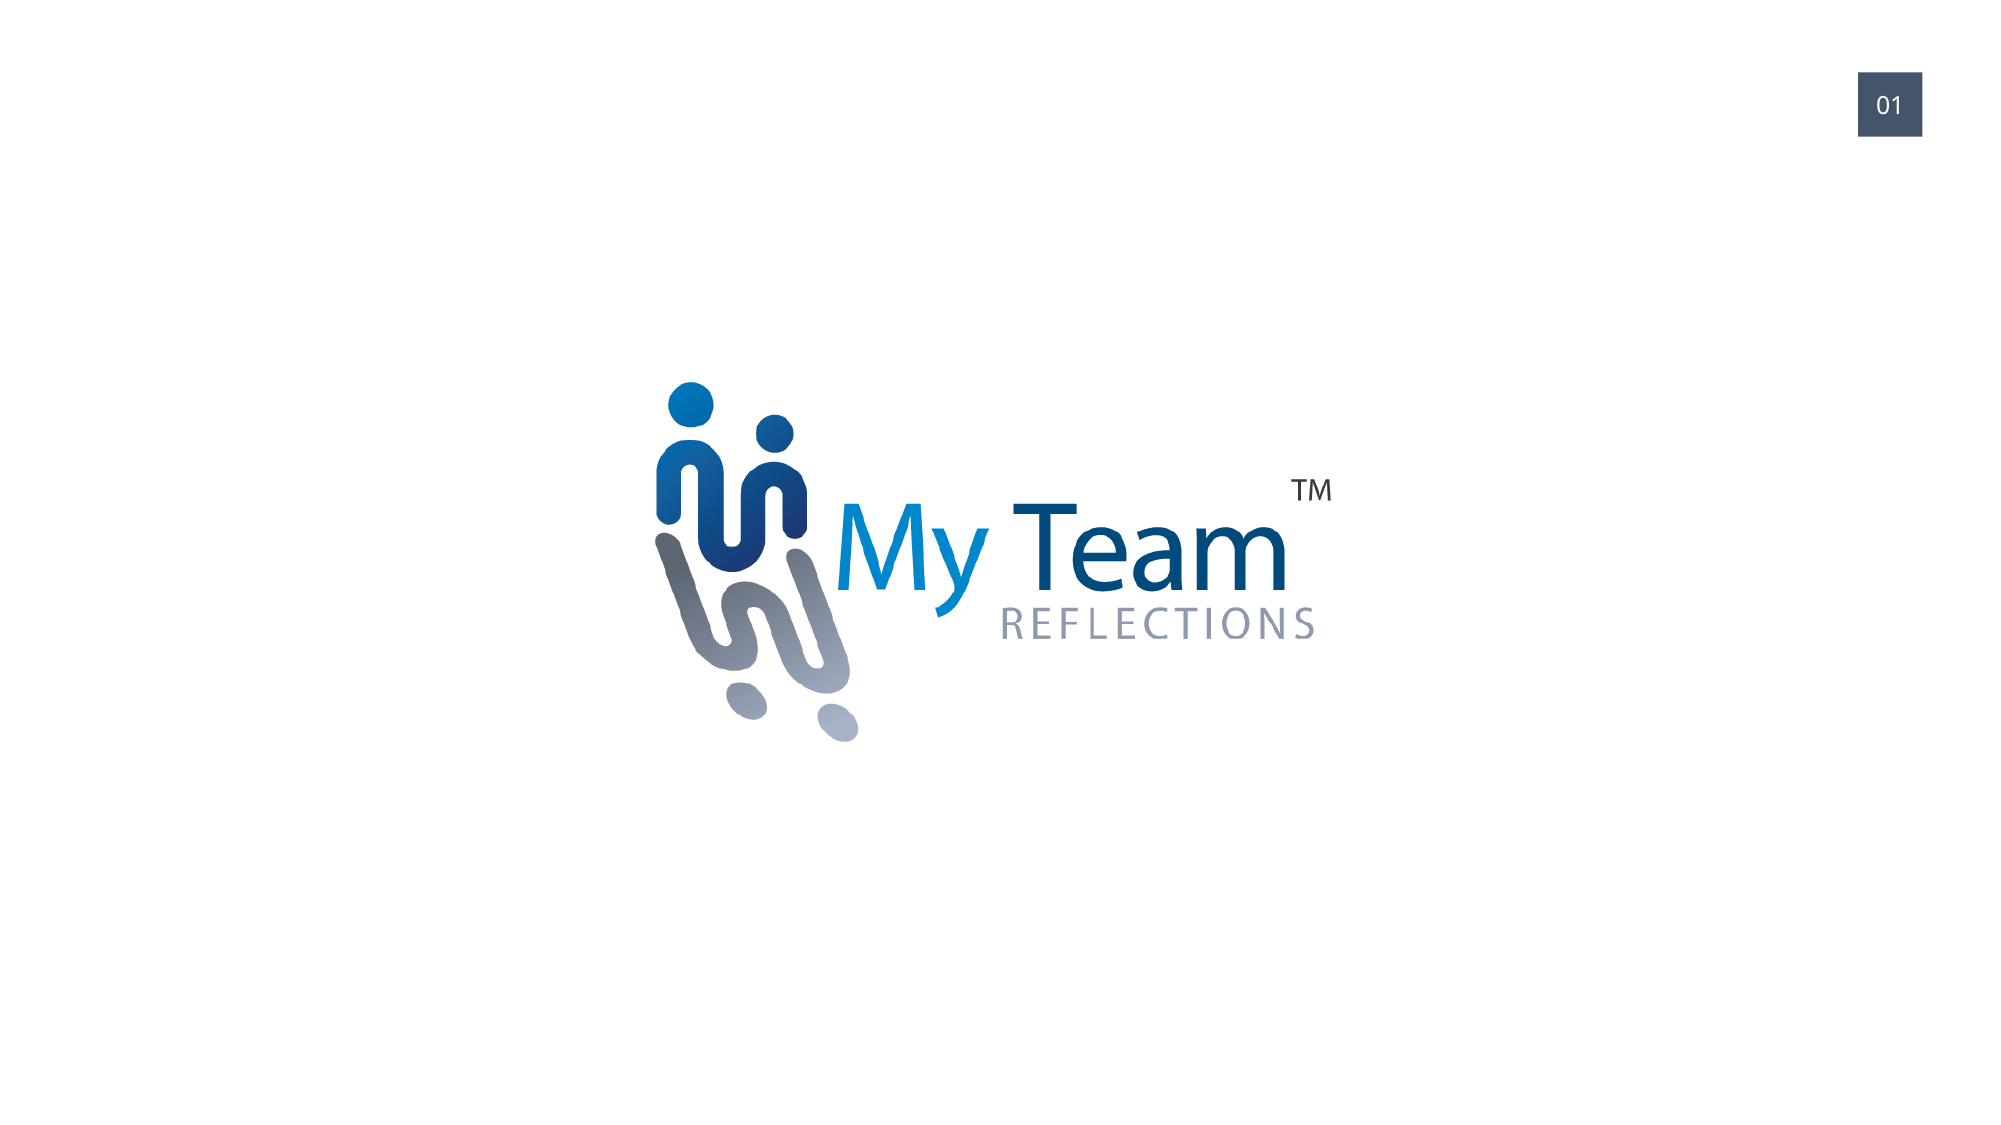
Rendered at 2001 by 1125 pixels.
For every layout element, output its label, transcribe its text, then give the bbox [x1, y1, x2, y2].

slide_number 01 [1854, 78, 1927, 130]
picture [437, 0, 1563, 1125]
